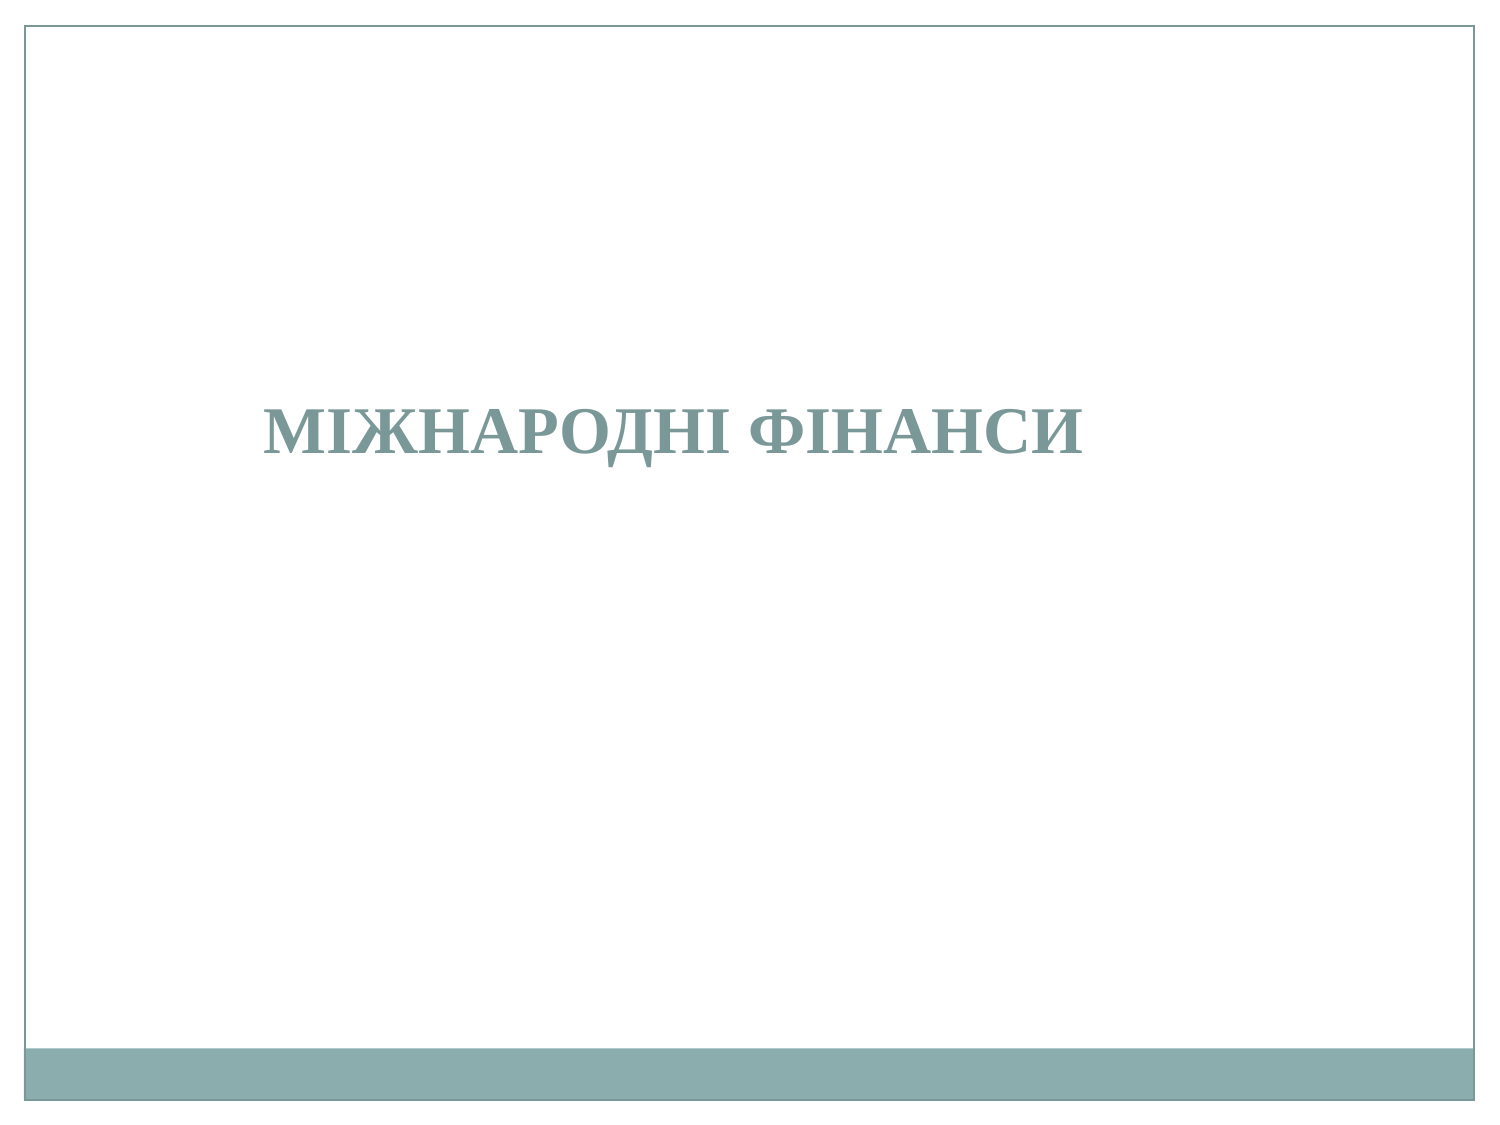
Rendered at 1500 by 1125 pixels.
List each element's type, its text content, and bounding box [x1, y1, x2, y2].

title МІЖНАРОДНІ ФІНАНСИ [0, 54, 1276, 575]
